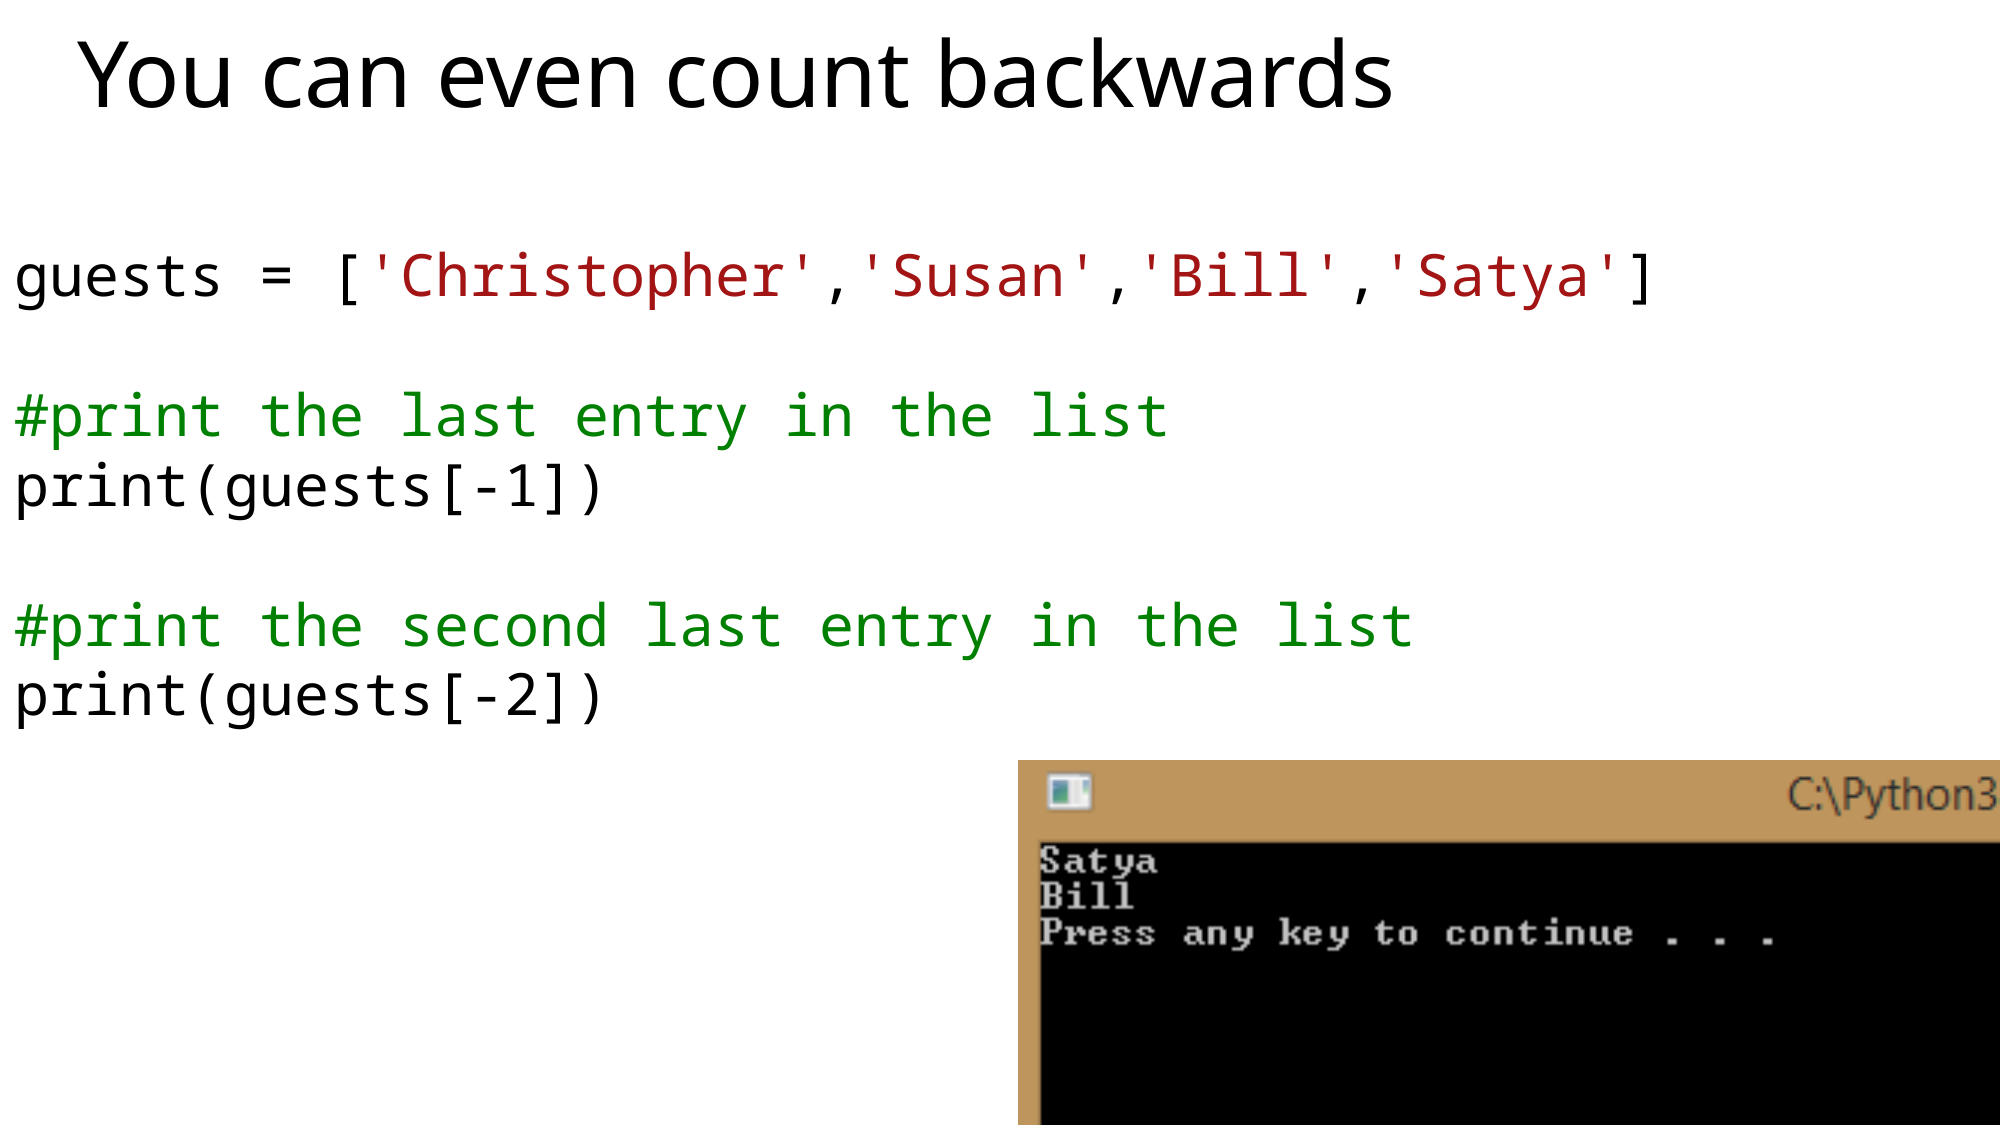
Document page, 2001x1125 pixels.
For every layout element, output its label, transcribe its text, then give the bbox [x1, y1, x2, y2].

title You can even count backwards [62, 29, 1953, 205]
text_box guests = ['Christopher','Susan','Bill','Satya'] #print the last entry in the list print(guests[-1]) #print the second last entry in the list print(guests[-2]) [0, 230, 1675, 735]
picture [1018, 760, 2000, 1125]
